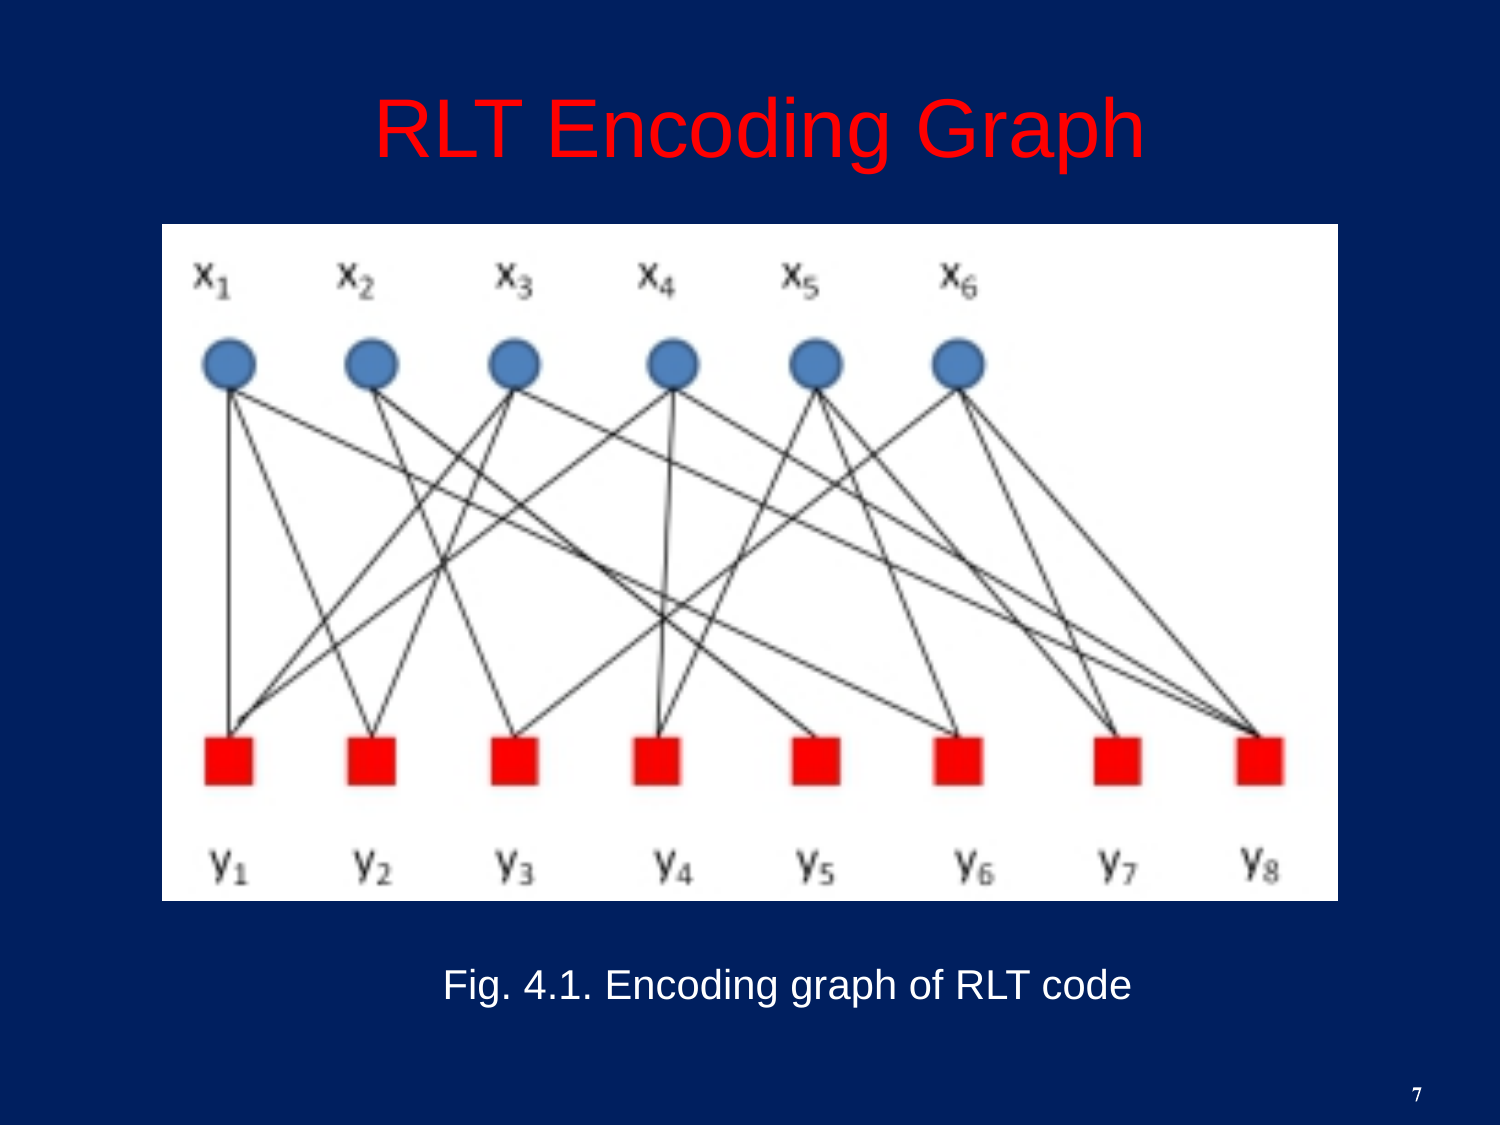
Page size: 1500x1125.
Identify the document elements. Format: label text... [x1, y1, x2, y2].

text_box [1412, 1087, 1422, 1102]
text_box Fig. 4.1. Encoding graph of RLT code [387, 950, 1188, 1016]
title RLT Encoding Graph [203, 49, 1297, 176]
picture [162, 224, 1338, 901]
